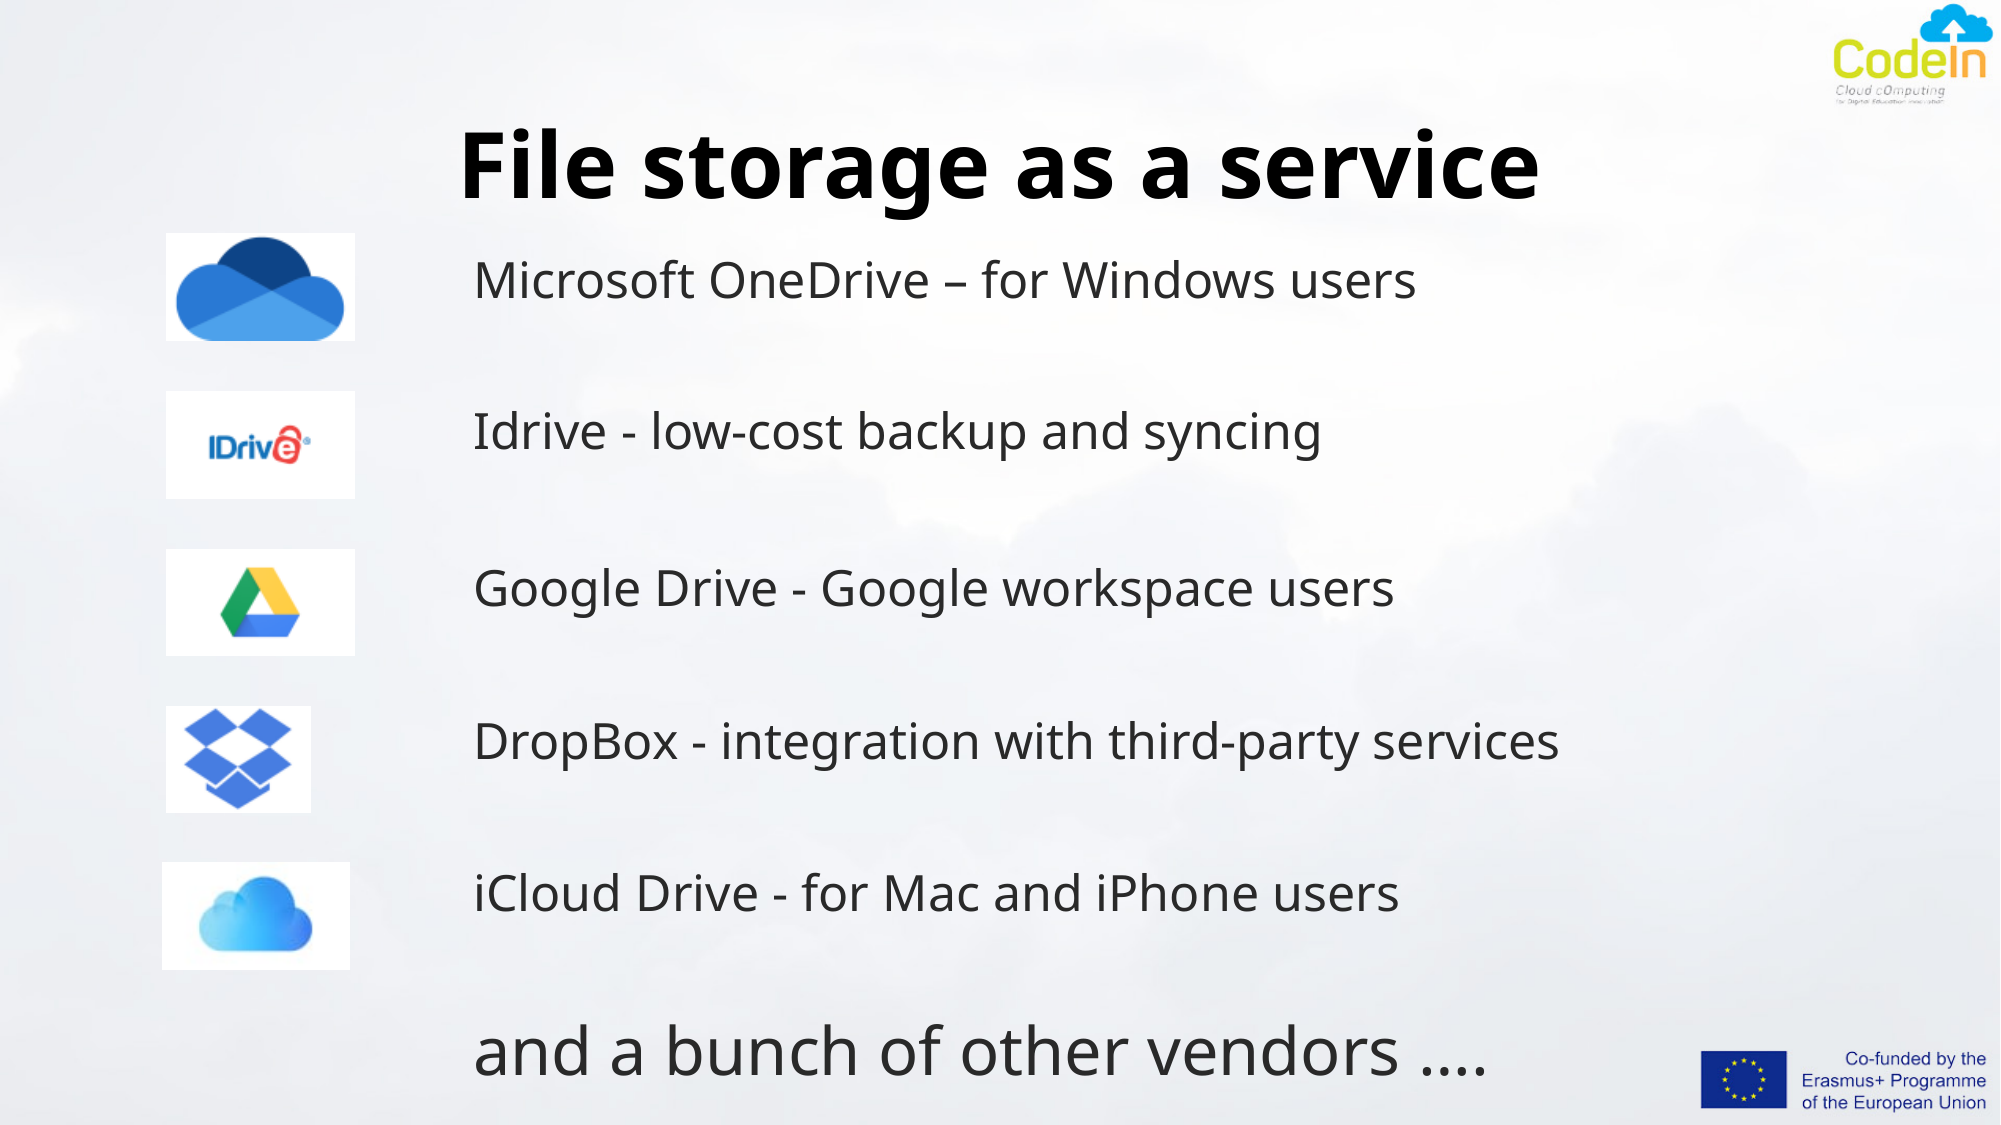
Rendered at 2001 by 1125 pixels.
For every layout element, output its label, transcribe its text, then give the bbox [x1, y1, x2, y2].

text_box Google Drive - Google workspace users [458, 549, 1655, 625]
text_box and a bunch of other vendors …. [458, 1001, 1655, 1097]
text_box Idrive - low-cost backup and syncing [458, 392, 1655, 468]
title File storage as a service [137, 59, 1863, 278]
text_box Microsoft OneDrive – for Windows users [458, 240, 1656, 361]
text_box DropBox - integration with third-party services [458, 701, 1655, 777]
text_box iCloud Drive - for Mac and iPhone users [458, 854, 1655, 930]
picture [0, 0, 2001, 1125]
